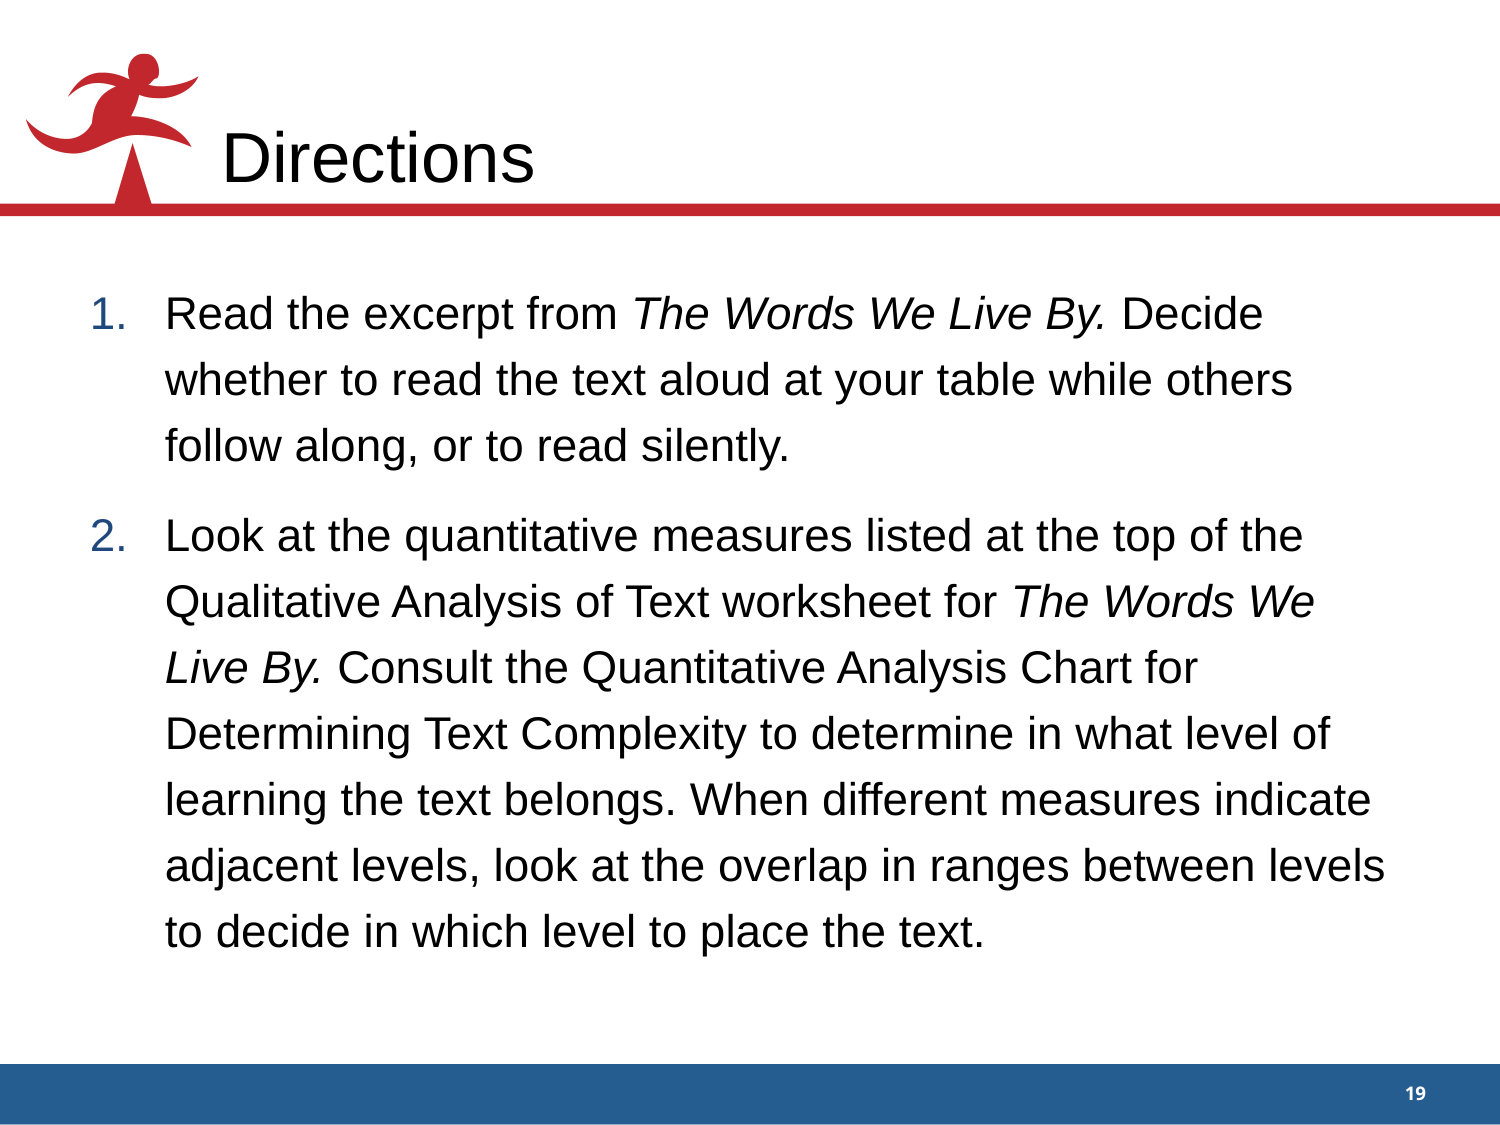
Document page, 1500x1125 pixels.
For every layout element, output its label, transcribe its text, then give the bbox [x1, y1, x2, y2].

list Read the excerpt from The Words We Live By. Decide whether to read the text aloud at your table while others follow along, or to read silently. Look at the quantitative measures listed at the top of the Qualitative Analysis of Text worksheet for The Words We Live By. Consult the Quantitative Analysis Chart for Determining Text Complexity to determine in what level of learning the text belongs. When different measures indicate adjacent levels, look at the overlap in ranges between levels to decide in which level to place the text. [75, 265, 1425, 971]
picture [0, 0, 1500, 1125]
title Directions [206, 38, 1500, 206]
